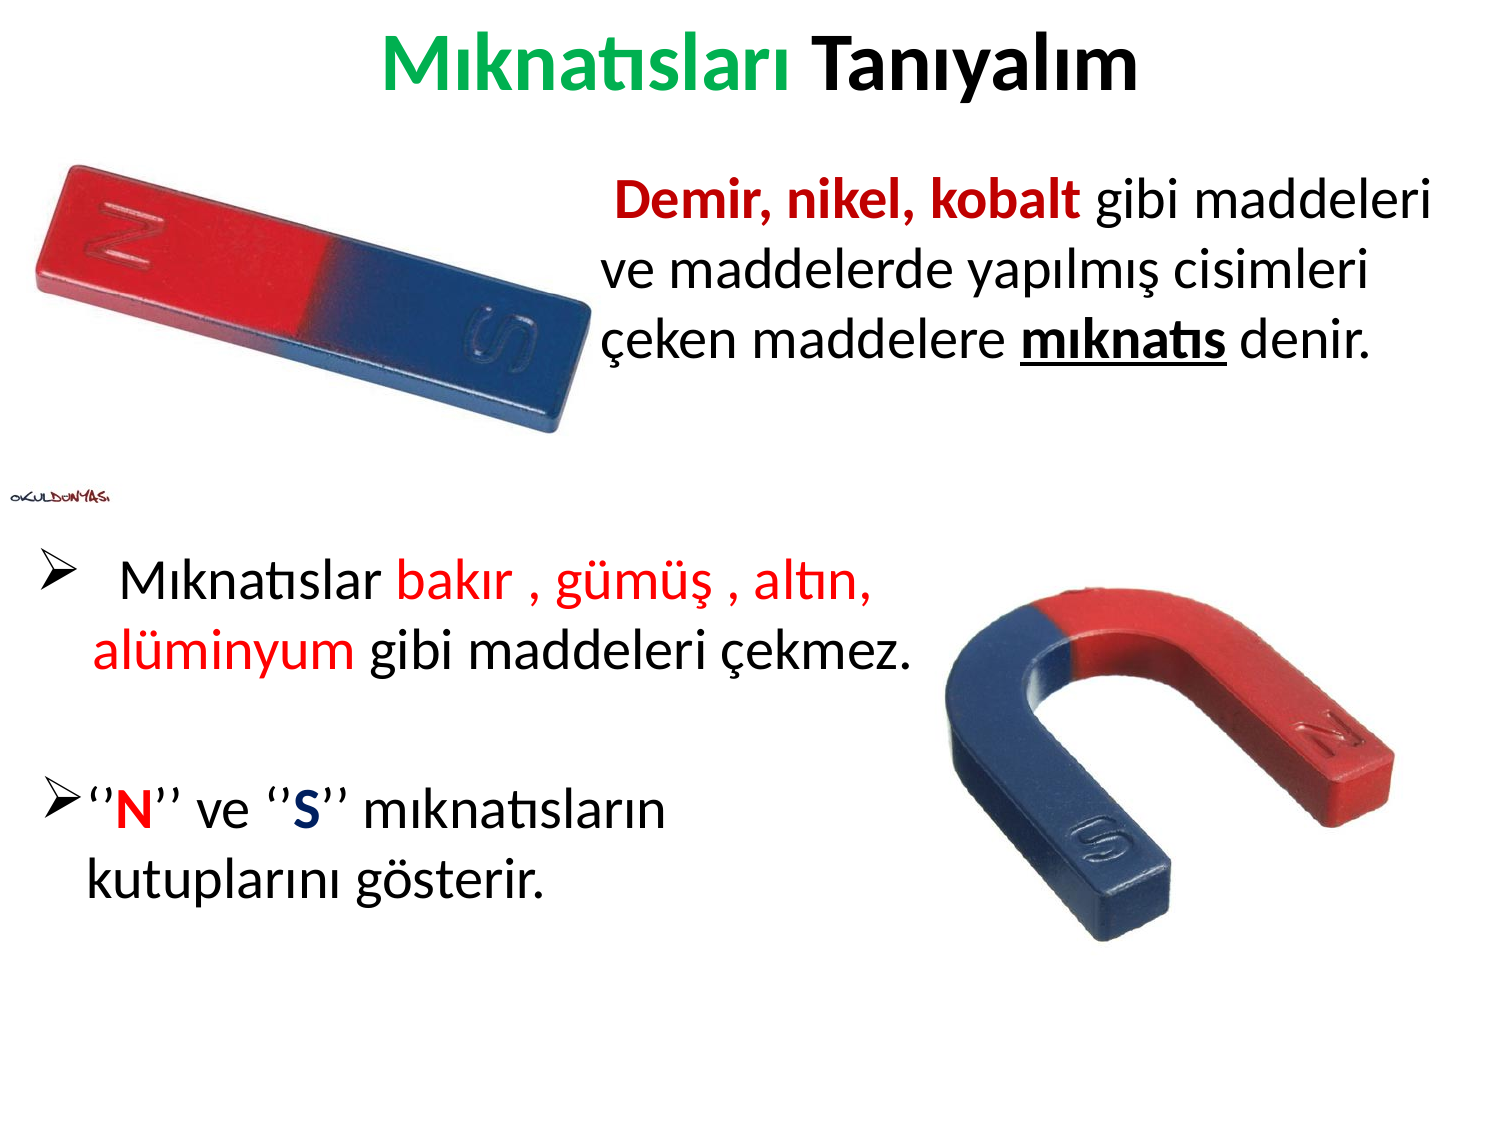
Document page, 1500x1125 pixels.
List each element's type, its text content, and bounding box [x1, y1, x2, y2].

text_box Demir, nikel, kobalt gibi maddeleri ve maddelerde yapılmış cisimleri çeken maddelere mıknatıs denir. [612, 153, 1500, 378]
text_box Mıknatısları Tanıyalım [365, 0, 1156, 115]
picture [835, 415, 1500, 1081]
text_box ‘’N’’ ve ‘’S’’ mıknatısların kutuplarını gösterir. [25, 762, 830, 918]
picture [10, 84, 608, 504]
text_box Mıknatıslar bakır , gümüş , altın, alüminyum gibi maddeleri çekmez. [21, 534, 830, 689]
